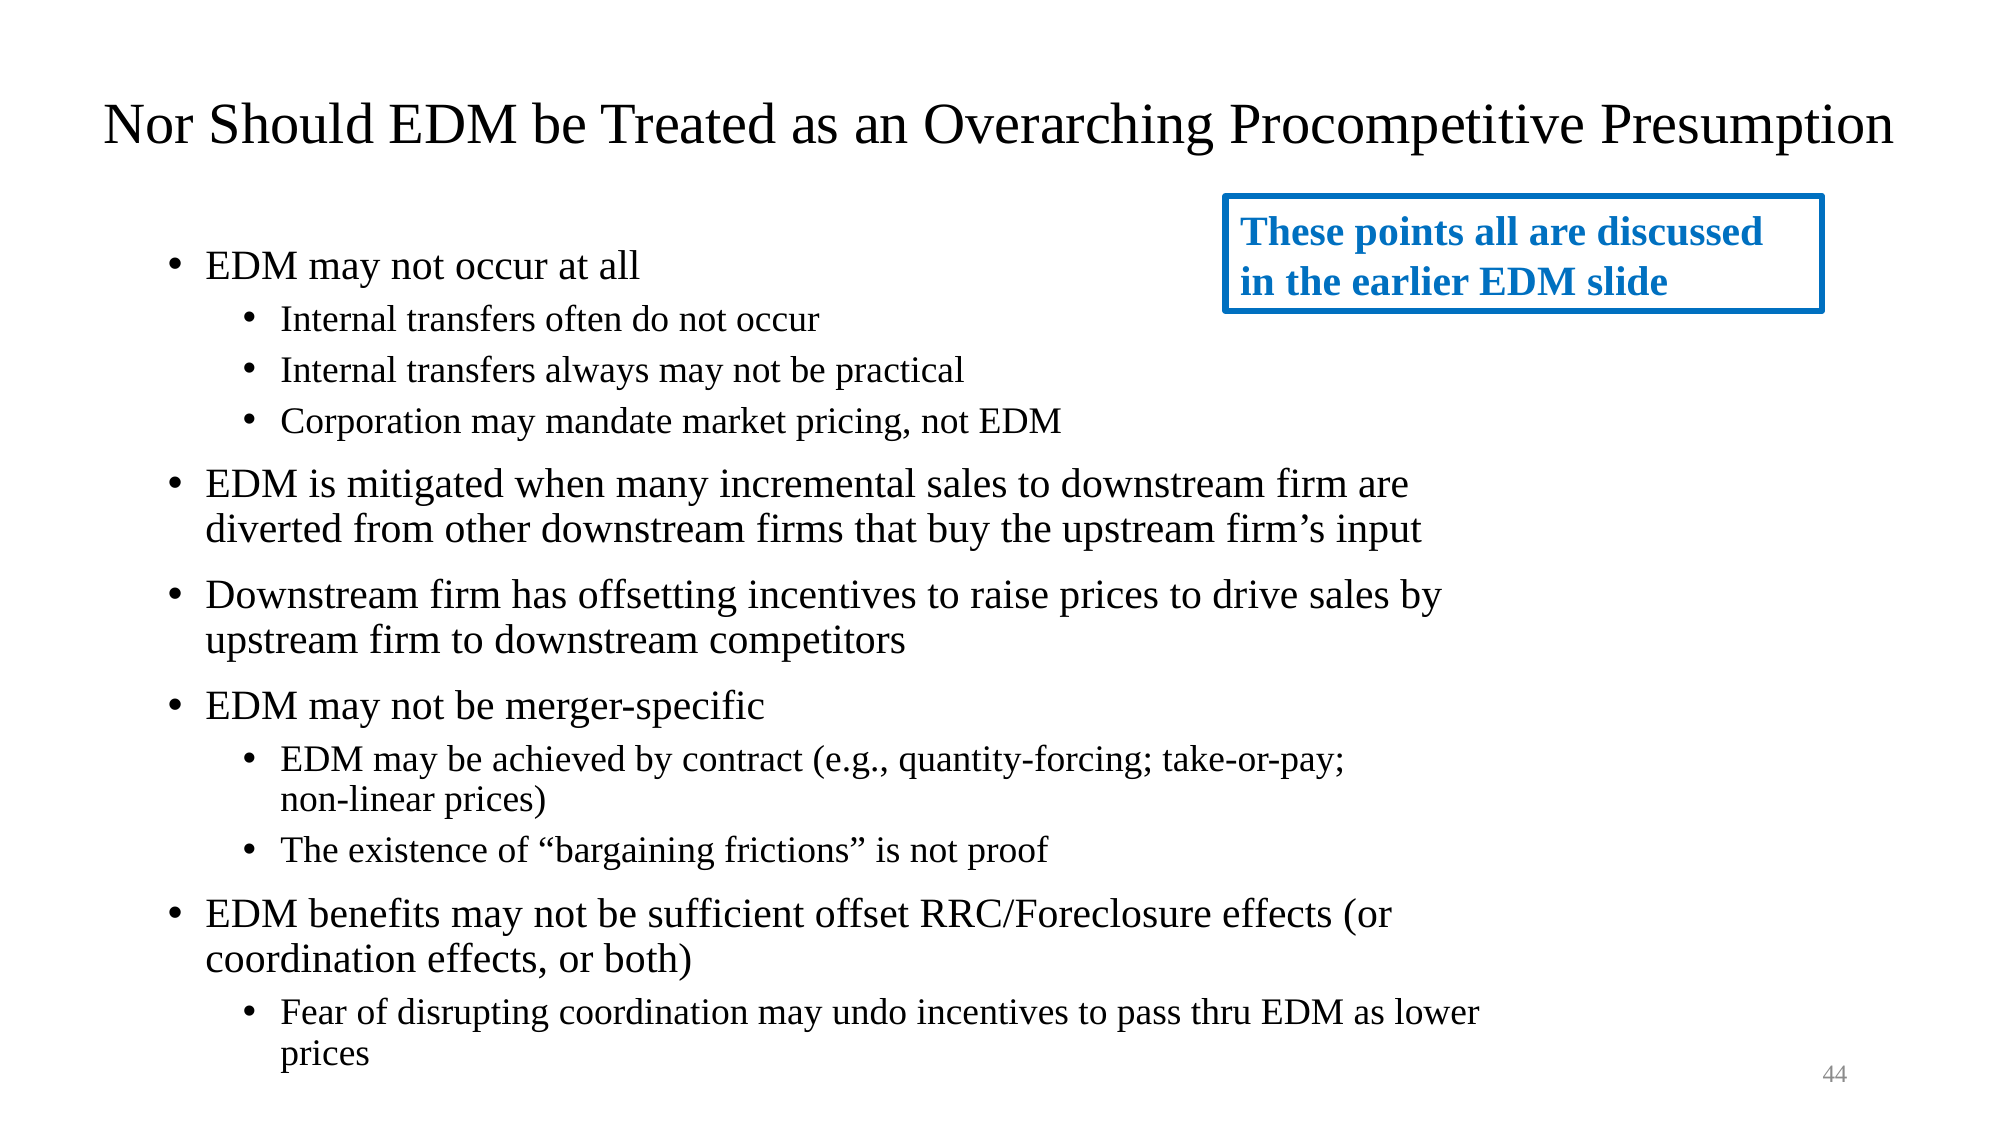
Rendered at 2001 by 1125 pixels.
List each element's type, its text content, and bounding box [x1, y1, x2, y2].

slide_number 44 [1412, 1042, 1863, 1103]
list EDM may not occur at all Internal transfers often do not occur Internal transfers always may not be practical Corporation may mandate market pricing, not EDM EDM is mitigated when many incremental sales to downstream firm are diverted from other downstream firms that buy the upstream firm’s input Downstream firm has offsetting incentives to raise prices to drive sales by upstream firm to downstream competitors EDM may not be merger-specific EDM may be achieved by contract (e.g., quantity-forcing; take-or-pay; non-linear prices) The existence of “bargaining frictions” is not proof EDM benefits may not be sufficient offset RRC/Foreclosure effects (or coordination effects, or both) Fear of disrupting coordination may undo incentives to pass thru EDM as lower prices [152, 236, 1566, 950]
text_box These points all are discussed in the earlier EDM slide [1225, 196, 1822, 311]
title Nor Should EDM be Treated as an Overarching Procompetitive Presumption [88, 15, 1921, 233]
